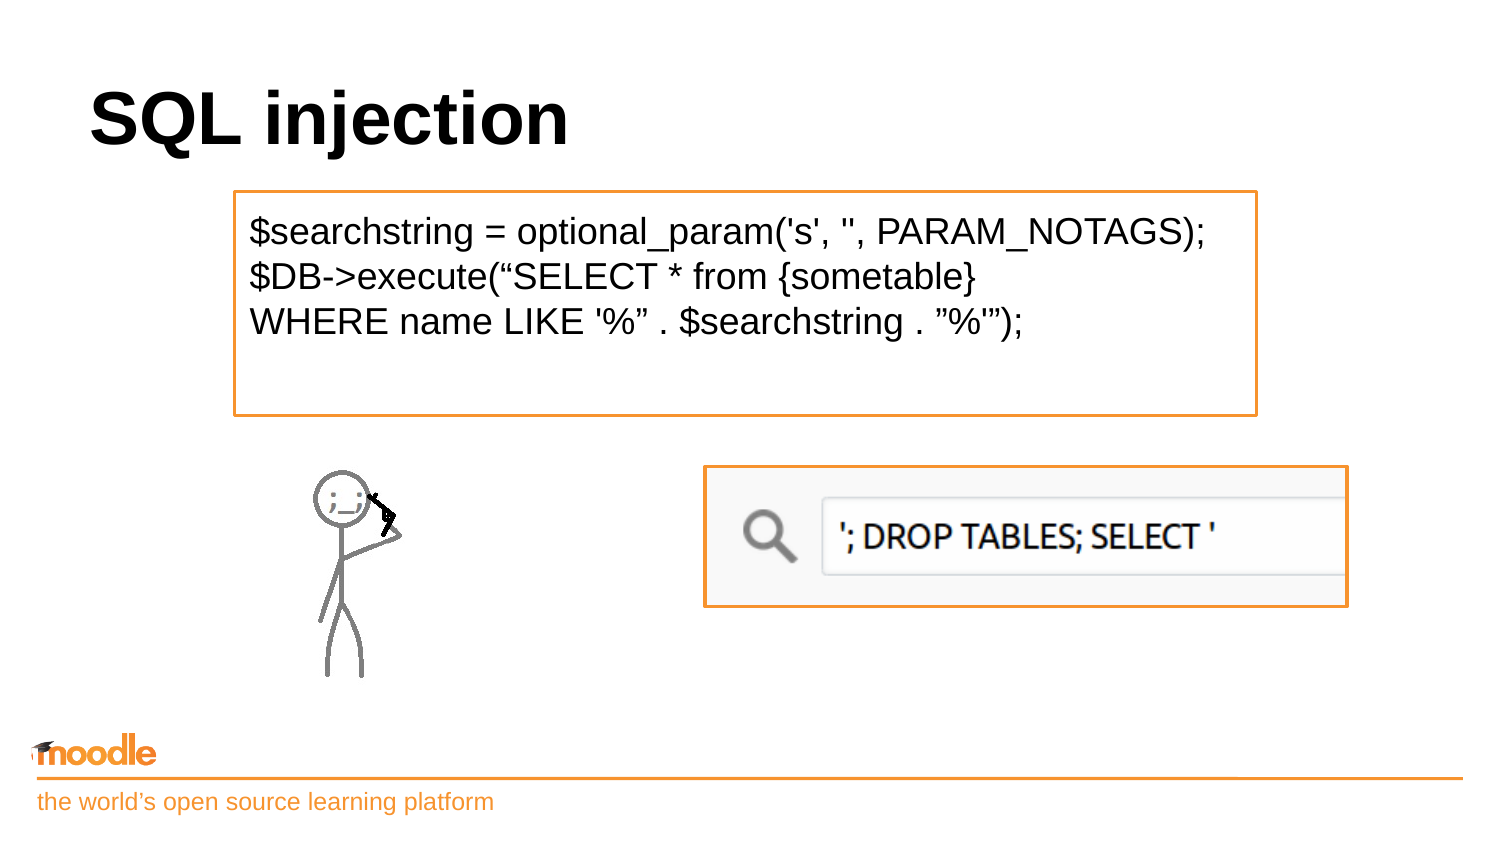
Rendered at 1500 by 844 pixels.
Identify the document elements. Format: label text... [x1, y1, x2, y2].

text_box the world’s open source learning platform [22, 765, 550, 831]
picture [706, 467, 1346, 606]
text_box SQL injection [75, 33, 1425, 175]
text_box $searchstring = optional_param('s', '', PARAM_NOTAGS); $DB->execute(“SELECT * from {sometable} WHERE name LIKE '%” . $searchstring . ”%'”); [234, 191, 1257, 416]
picture [208, 440, 492, 698]
picture [30, 733, 157, 771]
